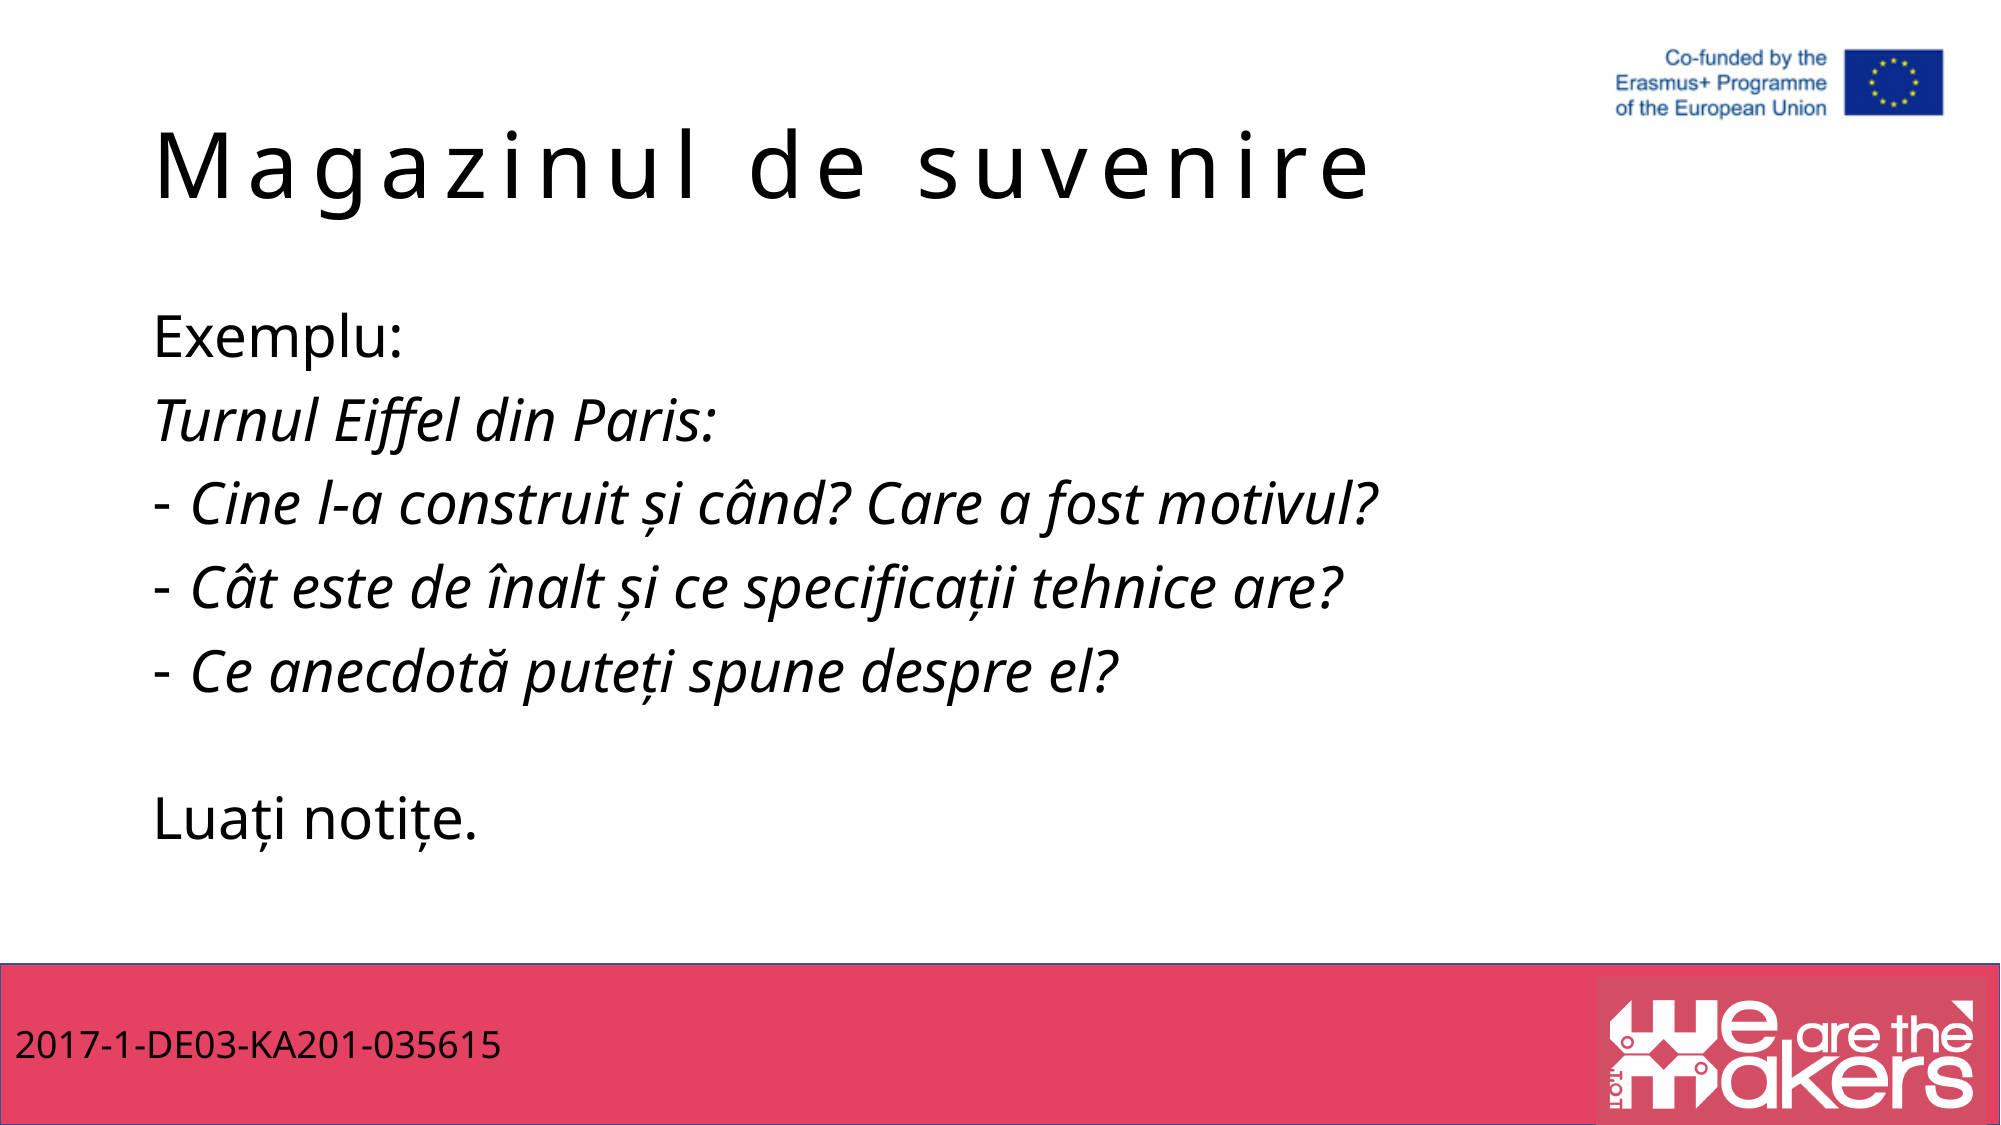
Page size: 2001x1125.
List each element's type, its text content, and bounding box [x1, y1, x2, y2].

picture [1596, 977, 1987, 1125]
text_box [500, 509, 1500, 615]
list Exemplu: Turnul Eiffel din Paris: Cine l-a construit și când? Care a fost motivul? Cât este de înalt și ce specificații tehnice are? Ce anecdotă puteți spune despre el? Luați notițe. [137, 299, 1863, 963]
title Magazinul de suvenire [137, 59, 1863, 278]
text_box 2017-1-DE03-KA201-035615 [0, 1013, 581, 1074]
picture [1596, 30, 1961, 136]
text_box [0, 963, 2000, 1125]
